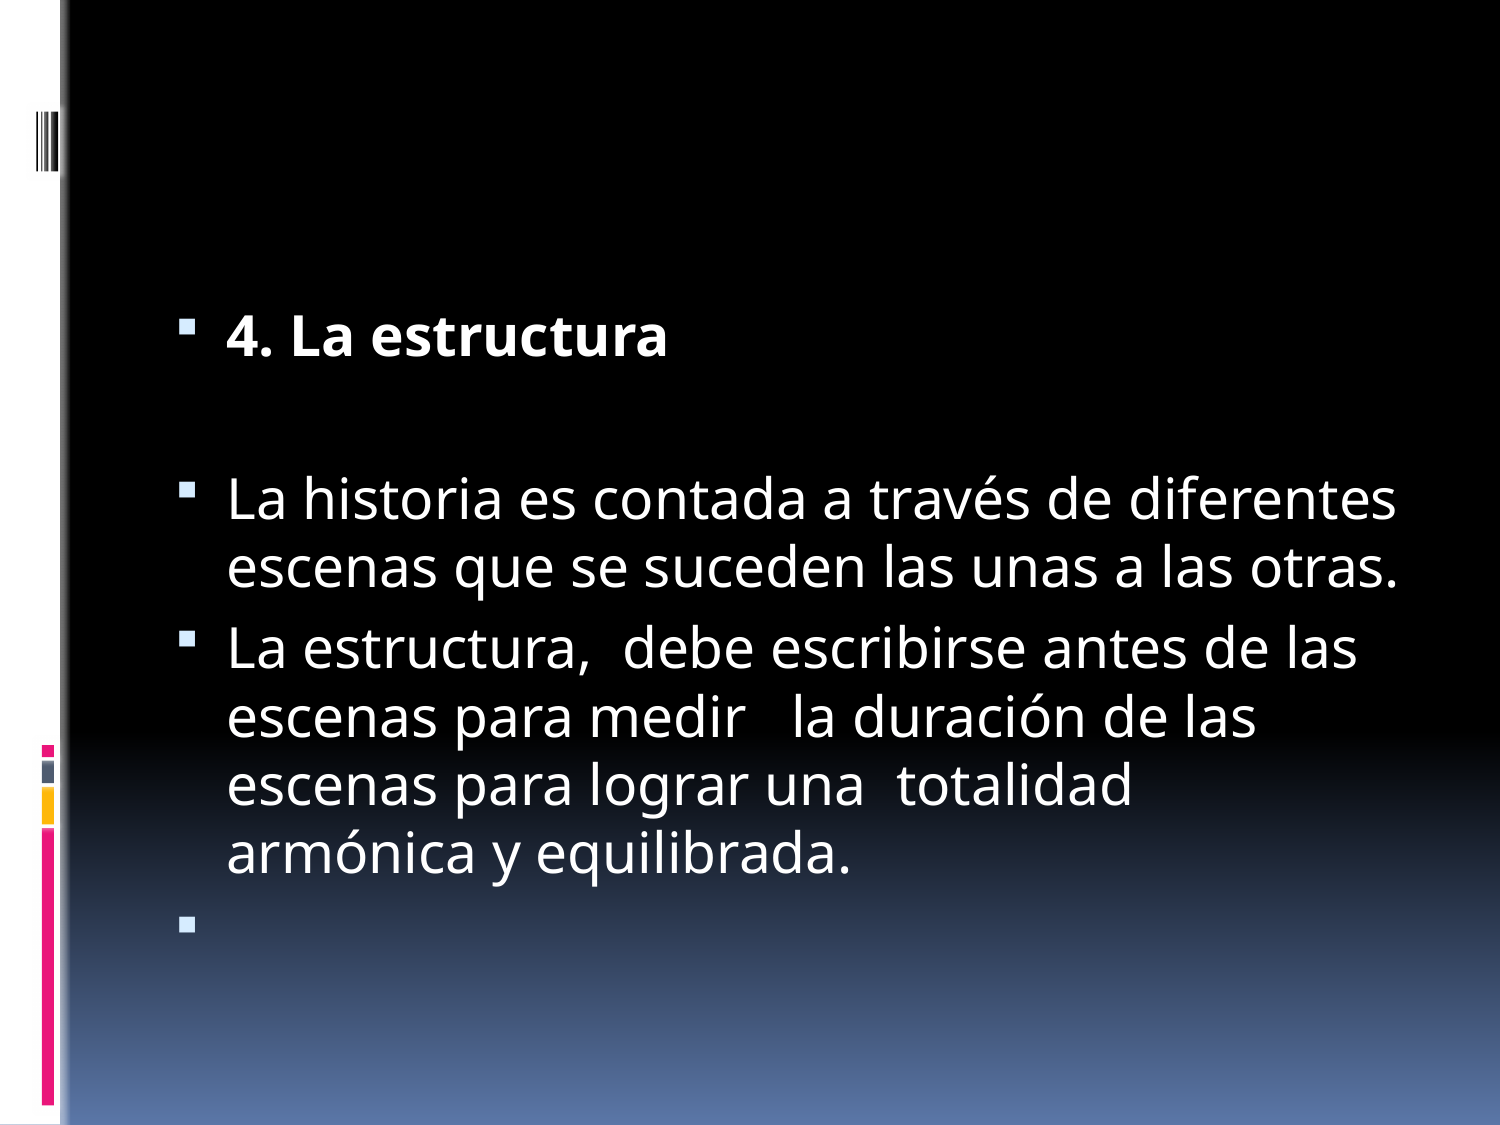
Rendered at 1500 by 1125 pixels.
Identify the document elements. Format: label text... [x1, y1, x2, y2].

list 4. La estructura La historia es contada a través de diferentes escenas que se suceden las unas a las otras. La estructura, debe escribirse antes de las escenas para medir la duración de las escenas para lograr una totalidad armónica y equilibrada. [150, 292, 1425, 1043]
